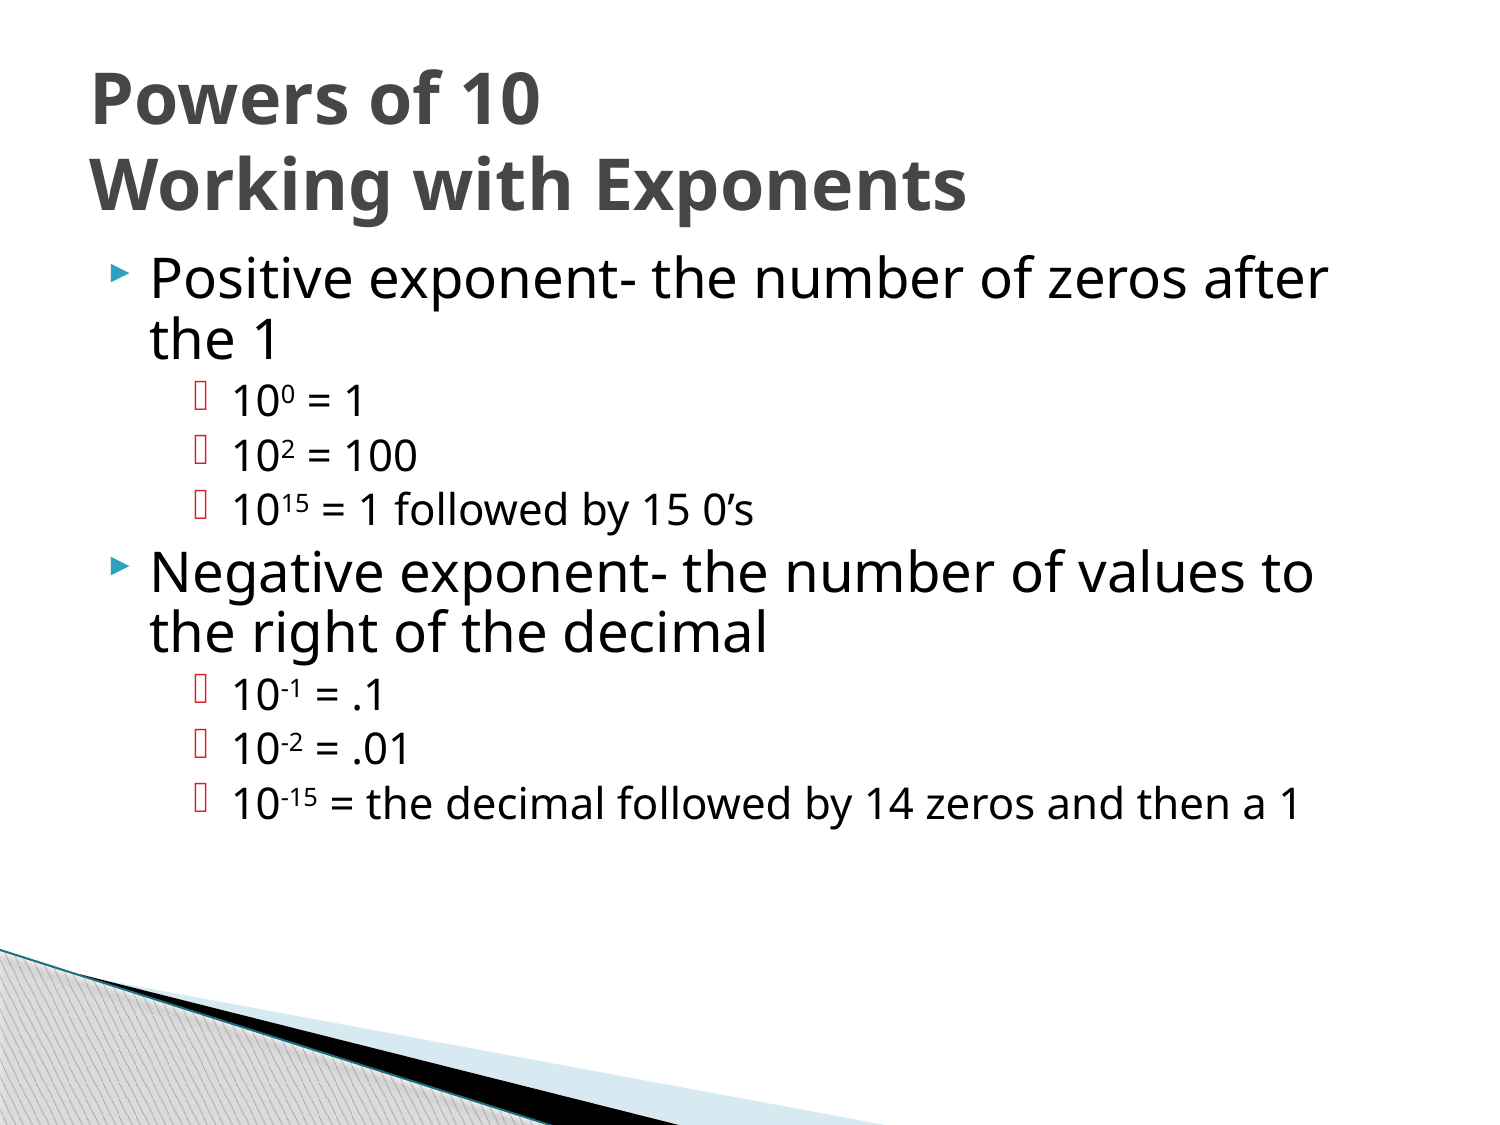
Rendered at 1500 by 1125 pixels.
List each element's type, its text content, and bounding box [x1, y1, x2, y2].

title Powers of 10 Working with Exponents [75, 45, 1425, 233]
list Positive exponent- the number of zeros after the 1 100 = 1 102 = 100 1015 = 1 followed by 15 0’s Negative exponent- the number of values to the right of the decimal 10-1 = .1 10-2 = .01 10-15 = the decimal followed by 14 zeros and then a 1 [75, 243, 1425, 986]
